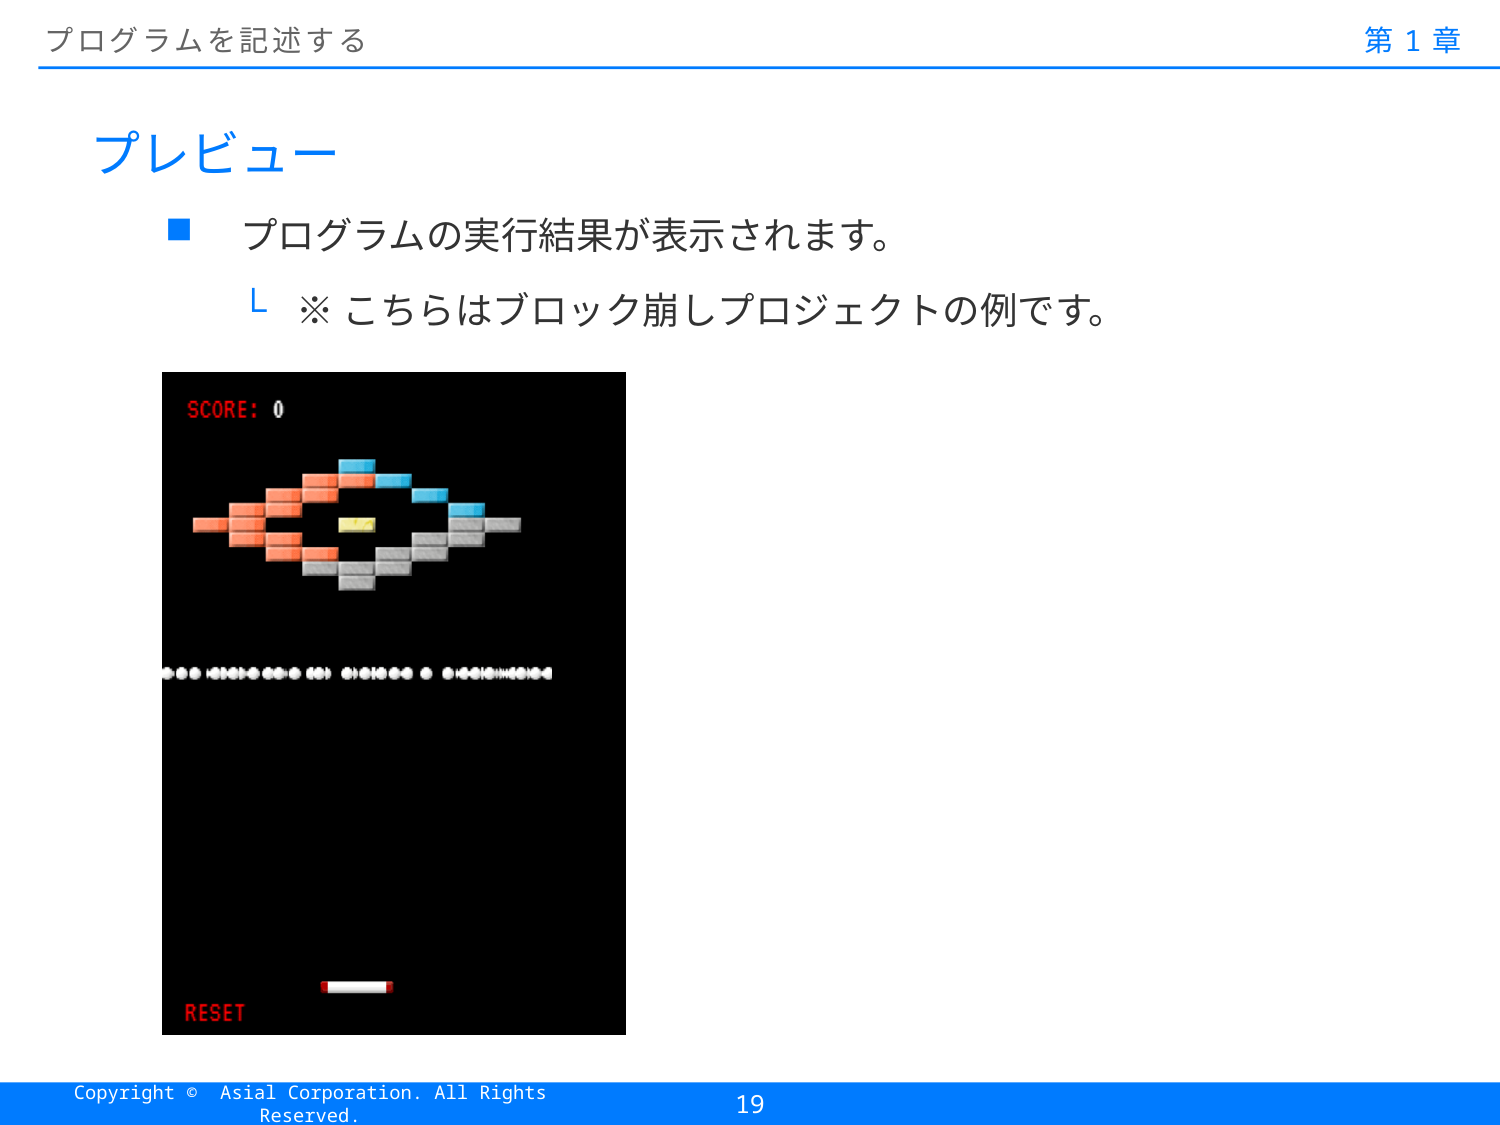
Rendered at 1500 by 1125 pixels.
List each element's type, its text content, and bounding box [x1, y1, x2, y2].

slide_number 19 [581, 1075, 919, 1125]
list 第1章 [702, 7, 1477, 72]
title プログラムを記述する [29, 7, 702, 72]
list プレビュー プログラムの実行結果が表示されます。 ※こちらはブロック崩しプロジェクトの例です。 [75, 84, 1425, 988]
picture [162, 372, 627, 1036]
